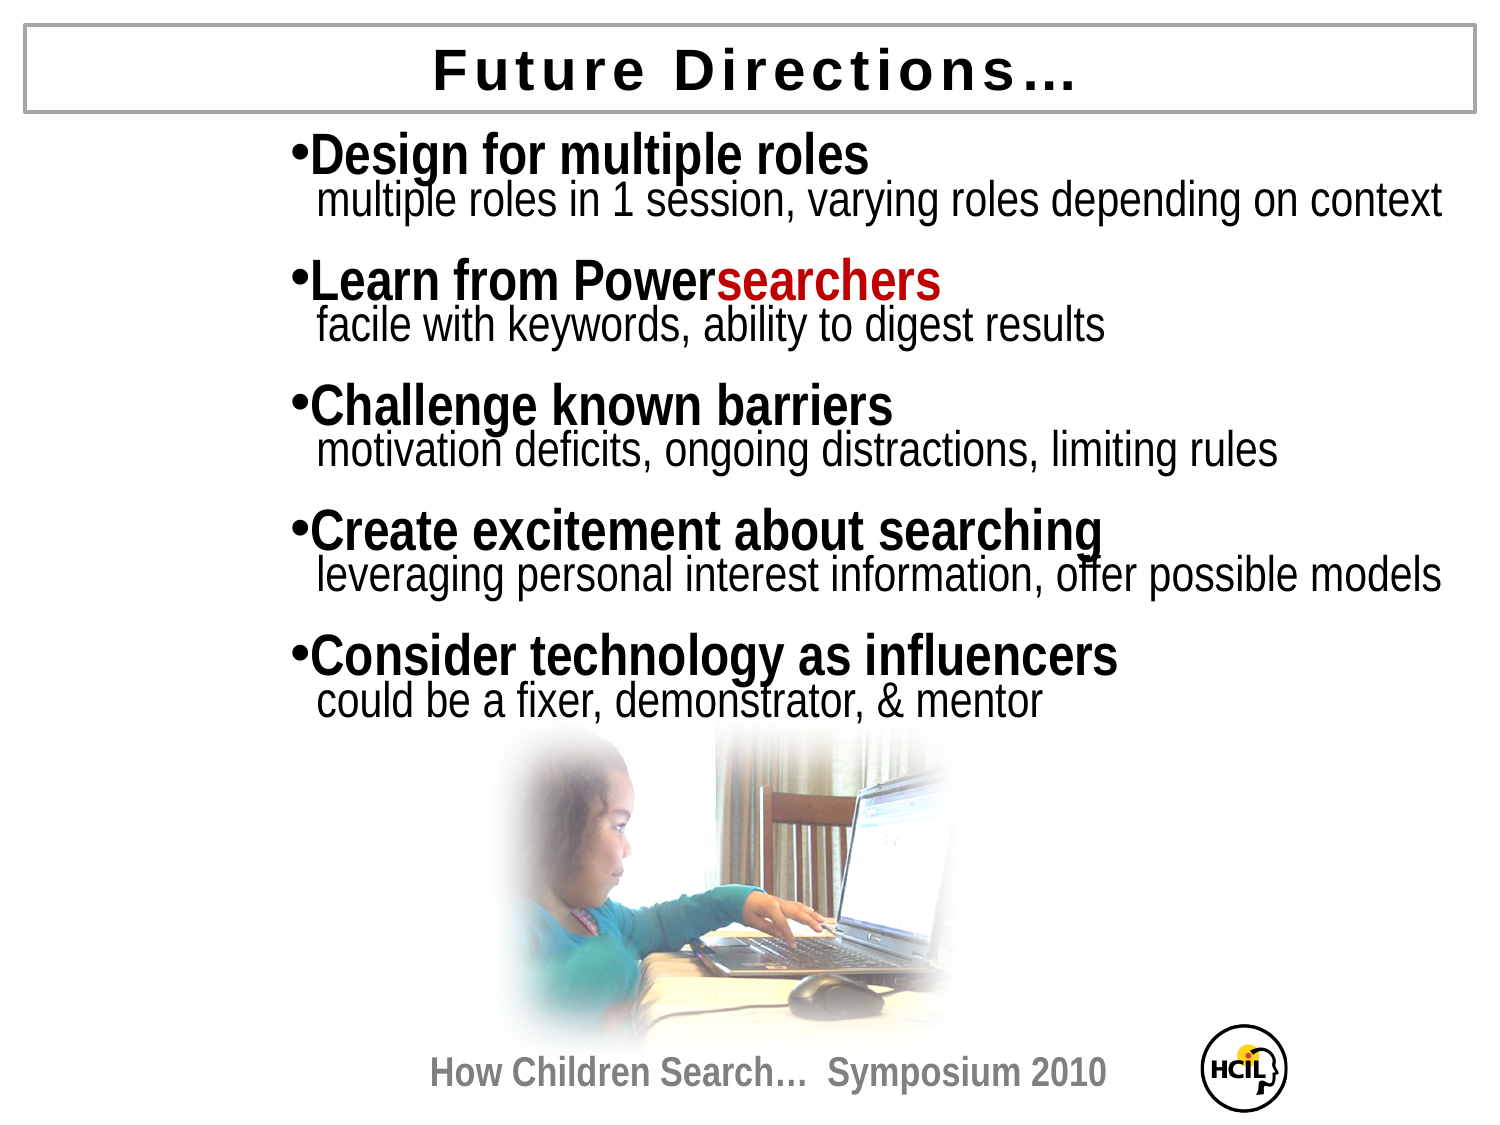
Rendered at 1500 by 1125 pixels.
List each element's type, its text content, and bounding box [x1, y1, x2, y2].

list Design for multiple roles multiple roles in 1 session, varying roles depending on context Learn from Powersearchers facile with keywords, ability to digest results Challenge known barriers motivation deficits, ongoing distractions, limiting rules Create excitement about searching leveraging personal interest information, offer possible models Consider technology as influencers could be a fixer, demonstrator, & mentor [274, 137, 1500, 1026]
picture [487, 713, 963, 1063]
text_box Future Directions… [0, 24, 1500, 113]
picture [1199, 1024, 1289, 1113]
text_box How Children Search… Symposium 2010 [262, 1037, 1194, 1113]
